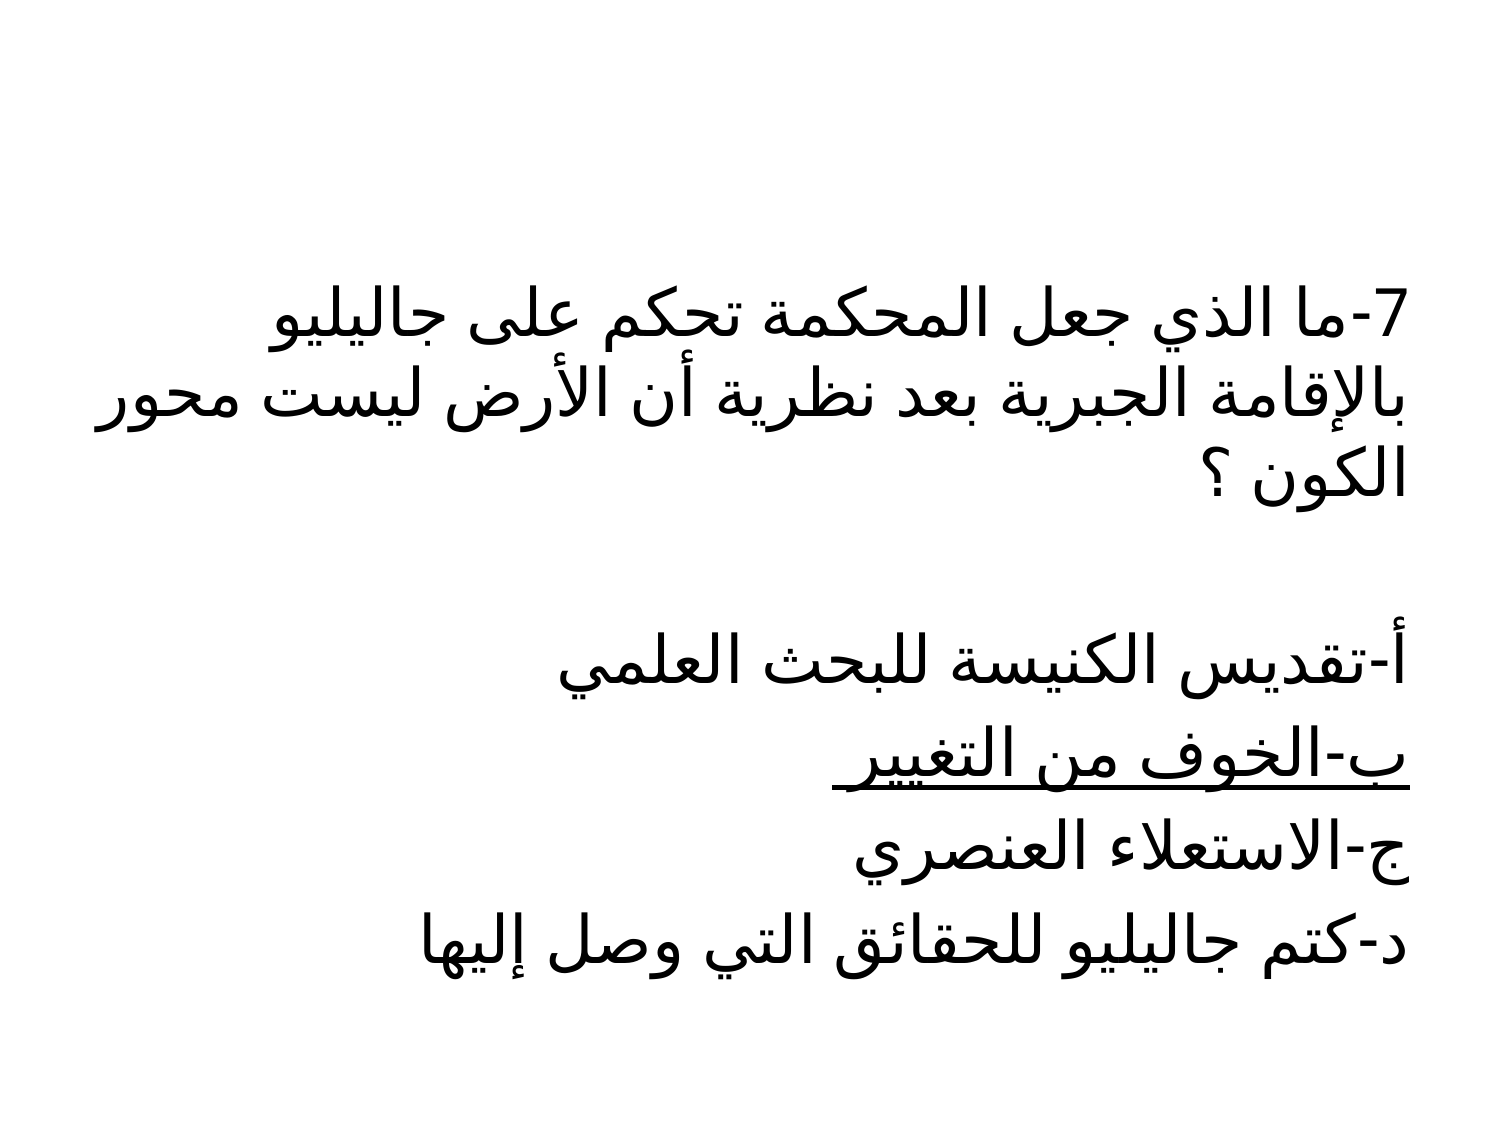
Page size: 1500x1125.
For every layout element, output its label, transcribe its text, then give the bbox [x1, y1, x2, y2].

list 7-ما الذي جعل المحكمة تحكم على جاليليو بالإقامة الجبرية بعد نظرية أن الأرض ليست محور الكون ؟ أ-تقديس الكنيسة للبحث العلمي ب-الخوف من التغيير ج-الاستعلاء العنصري د-كتم جاليليو للحقائق التي وصل إليها [75, 262, 1425, 1005]
